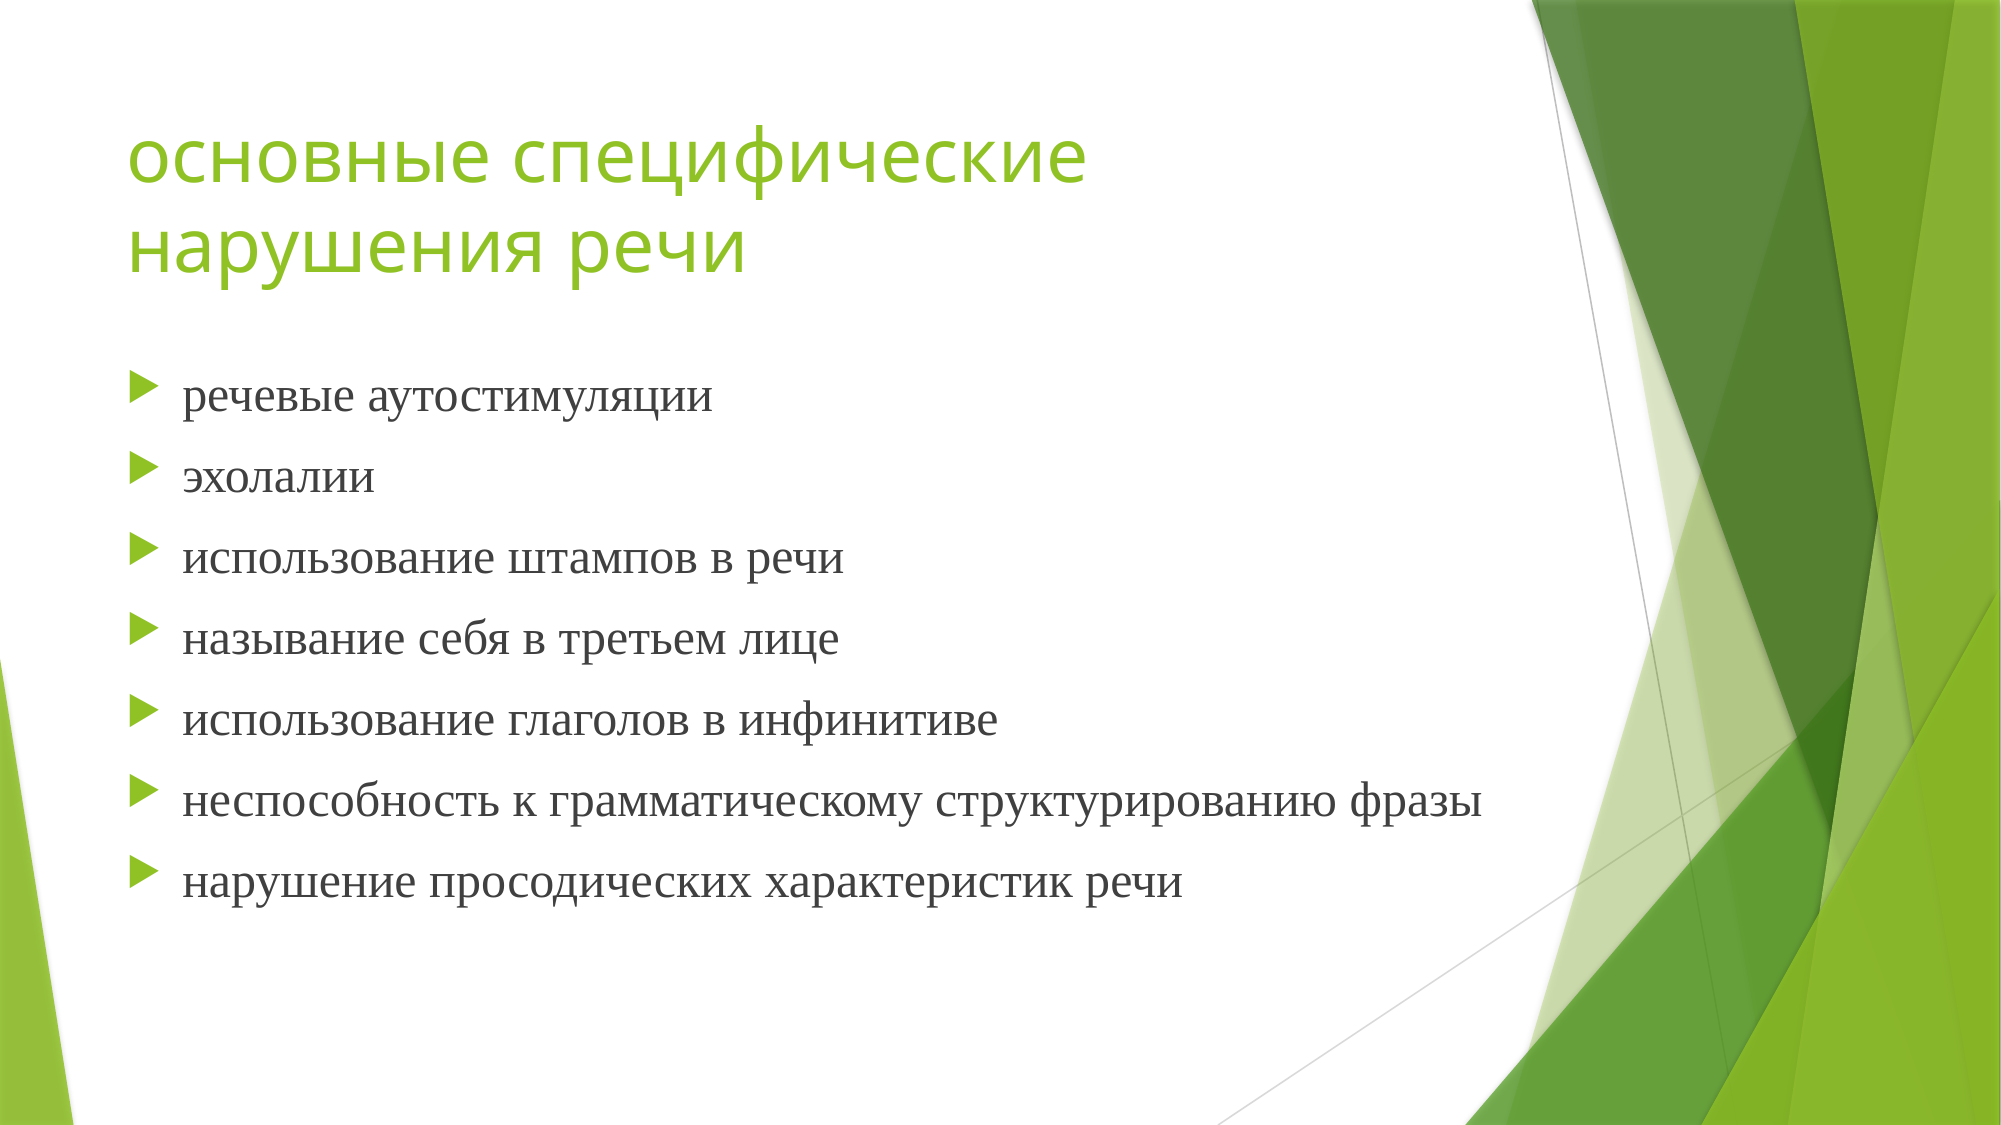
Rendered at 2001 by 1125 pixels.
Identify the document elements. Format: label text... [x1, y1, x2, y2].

list речевые аутостимуляции эхолалии использование штампов в речи называние себя в третьем лице использование глаголов в инфинитиве неспособность к грамматическому структурированию фразы нарушение просодических характеристик речи [111, 354, 1522, 992]
title основные специфические нарушения речи [111, 99, 1522, 317]
